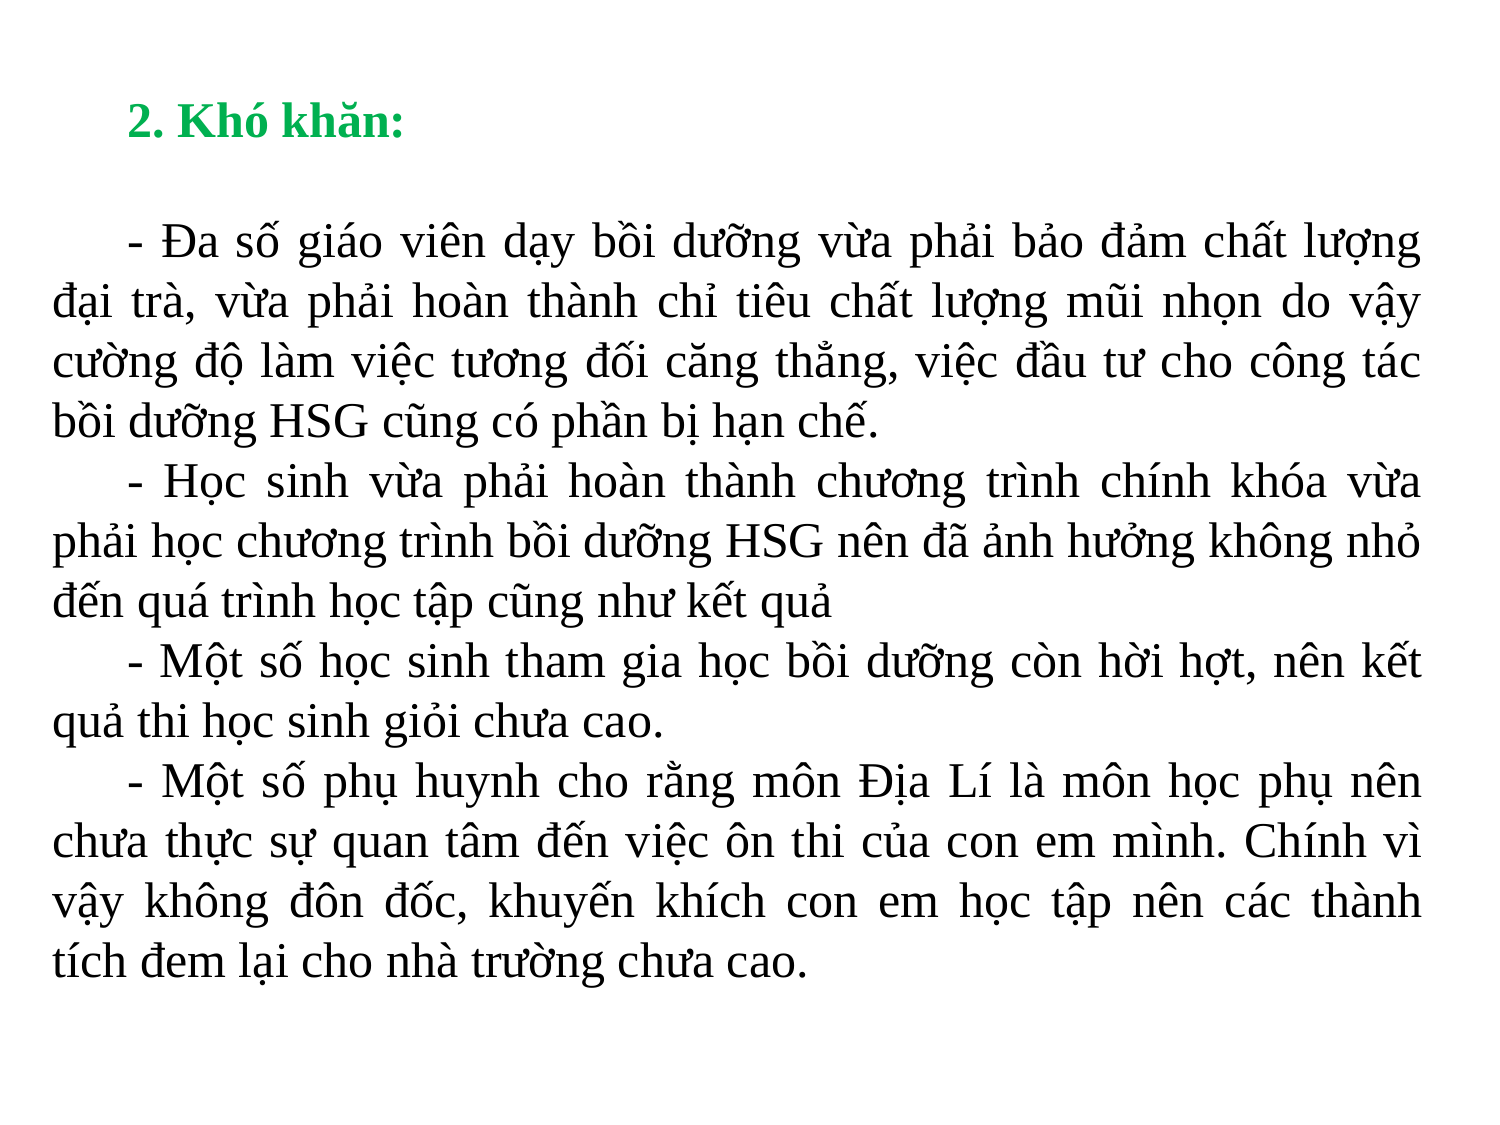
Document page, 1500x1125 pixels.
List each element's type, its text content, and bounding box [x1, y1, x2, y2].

text_box 2. Khó khăn: - Đa số giáo viên dạy bồi dưỡng vừa phải bảo đảm chất lượng đại trà, vừa phải hoàn thành chỉ tiêu chất lượng mũi nhọn do vậy cường độ làm việc tương đối căng thẳng, việc đầu tư cho công tác bồi dưỡng HSG cũng có phần bị hạn chế. - Học sinh vừa phải hoàn thành chương trình chính khóa vừa phải học chương trình bồi dưỡng HSG nên đã ảnh hưởng không nhỏ đến quá trình học tập cũng như kết quả - Một số học sinh tham gia học bồi dưỡng còn hời hợt, nên kết quả thi học sinh giỏi chưa cao. - Một số phụ huynh cho rằng môn Địa Lí là môn học phụ nên chưa thực sự quan tâm đến việc ôn thi của con em mình. Chính vì vậy không đôn đốc, khuyến khích con em học tập nên các thành tích đem lại cho nhà trường chưa cao. [37, 79, 1438, 995]
